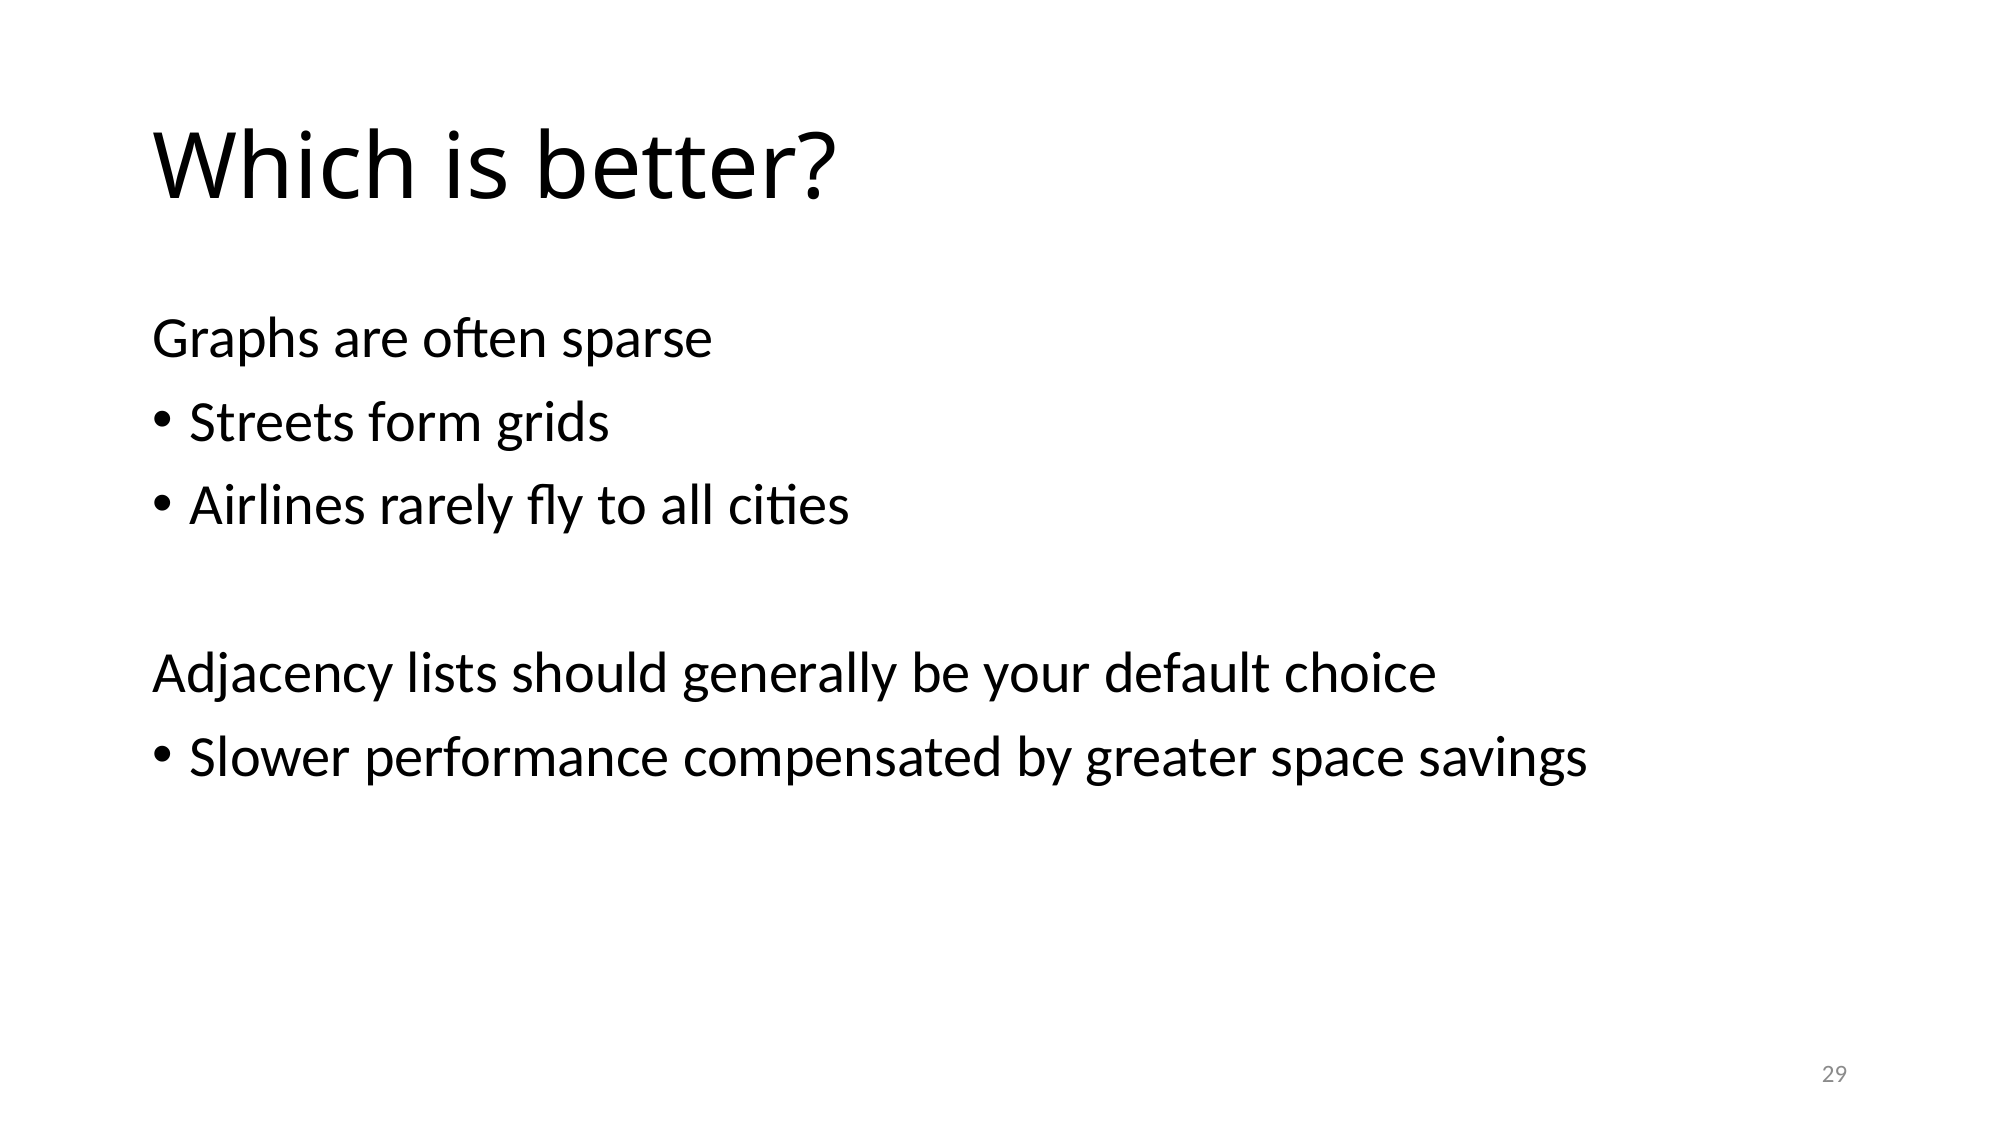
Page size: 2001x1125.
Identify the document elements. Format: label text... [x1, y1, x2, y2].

title Which is better? [137, 59, 1863, 278]
list Graphs are often sparse Streets form grids Airlines rarely fly to all cities Adjacency lists should generally be your default choice Slower performance compensated by greater space savings [137, 299, 1863, 1014]
slide_number 29 [1412, 1042, 1863, 1103]
